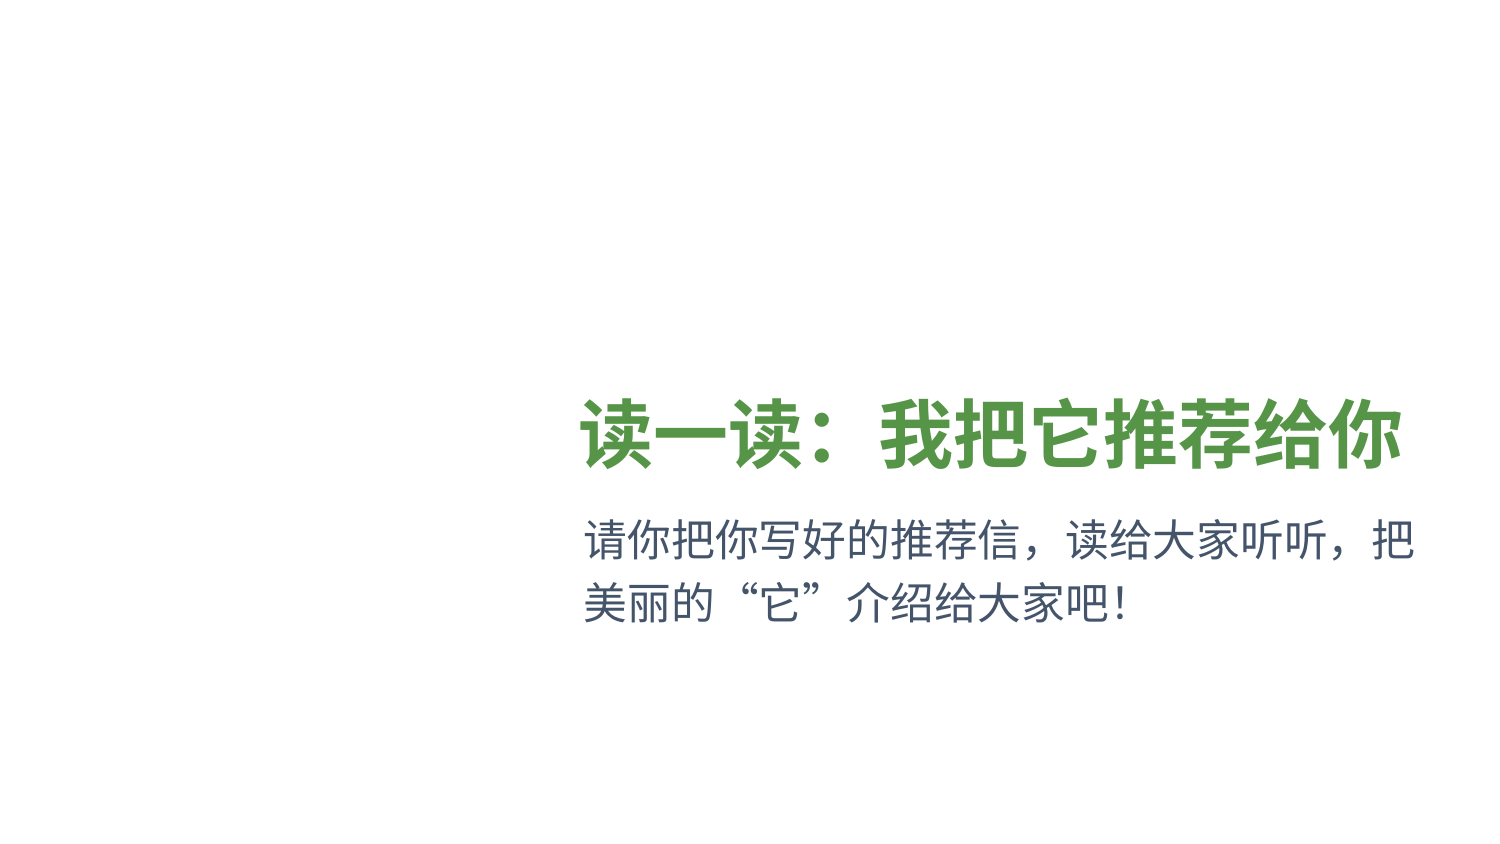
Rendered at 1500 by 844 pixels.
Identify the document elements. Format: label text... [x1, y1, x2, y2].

text_box 读一读：我把它推荐给你 [578, 387, 1430, 478]
text_box 请你把你写好的推荐信，读给大家听听，把美丽的“它”介绍给大家吧！ [583, 502, 1444, 629]
